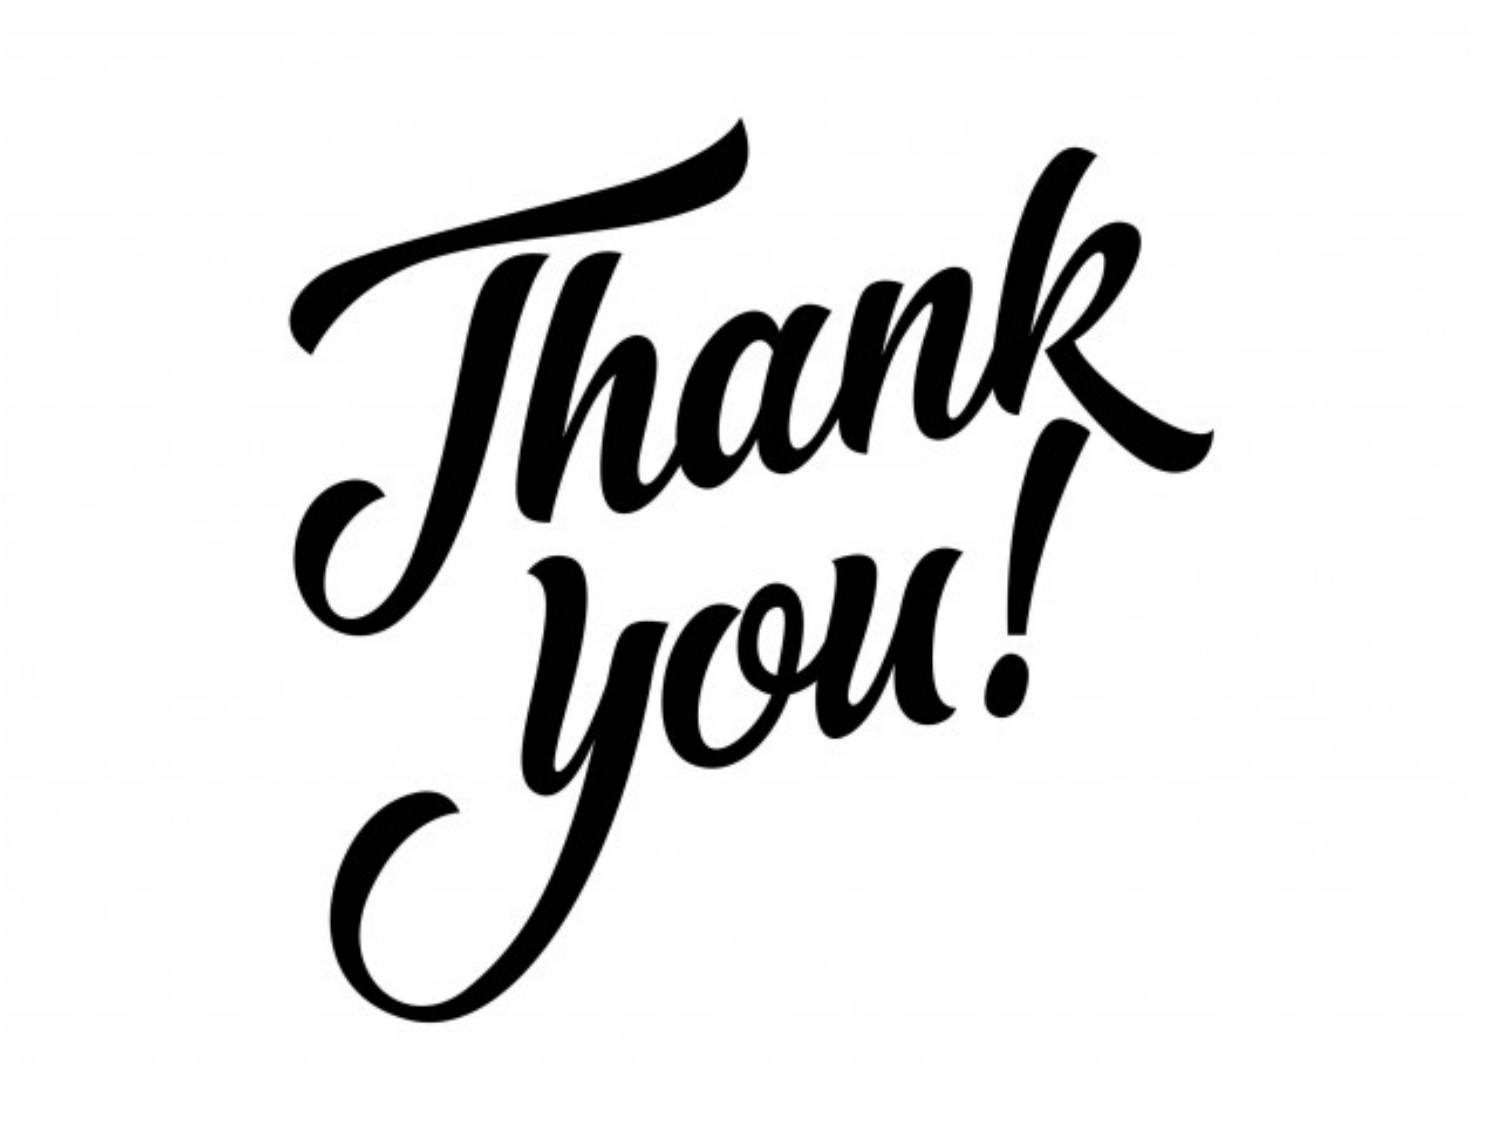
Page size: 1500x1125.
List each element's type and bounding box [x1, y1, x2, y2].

list [3, 24, 1470, 1063]
